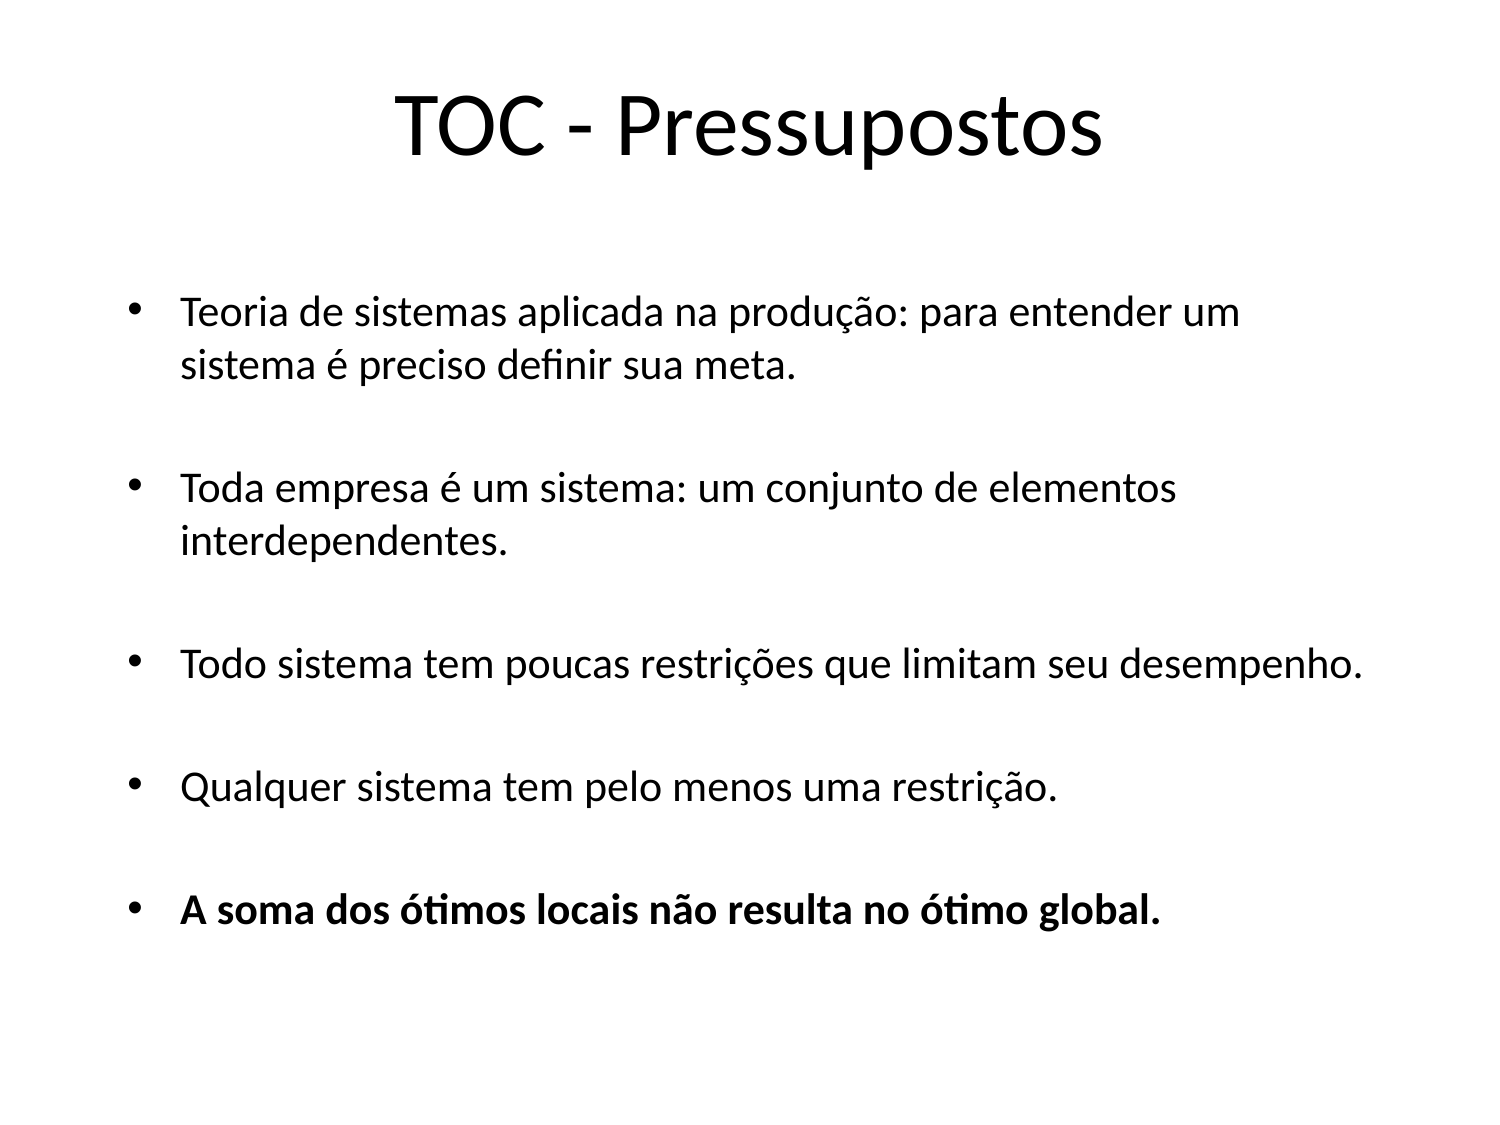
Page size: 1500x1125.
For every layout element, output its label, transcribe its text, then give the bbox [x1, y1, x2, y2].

text_box TOC - Pressupostos [112, 24, 1388, 213]
text_box Teoria de sistemas aplicada na produção: para entender um sistema é preciso definir sua meta. Toda empresa é um sistema: um conjunto de elementos interdependentes. Todo sistema tem poucas restrições que limitam seu desempenho. Qualquer sistema tem pelo menos uma restrição. A soma dos ótimos locais não resulta no ótimo global. [112, 274, 1388, 950]
